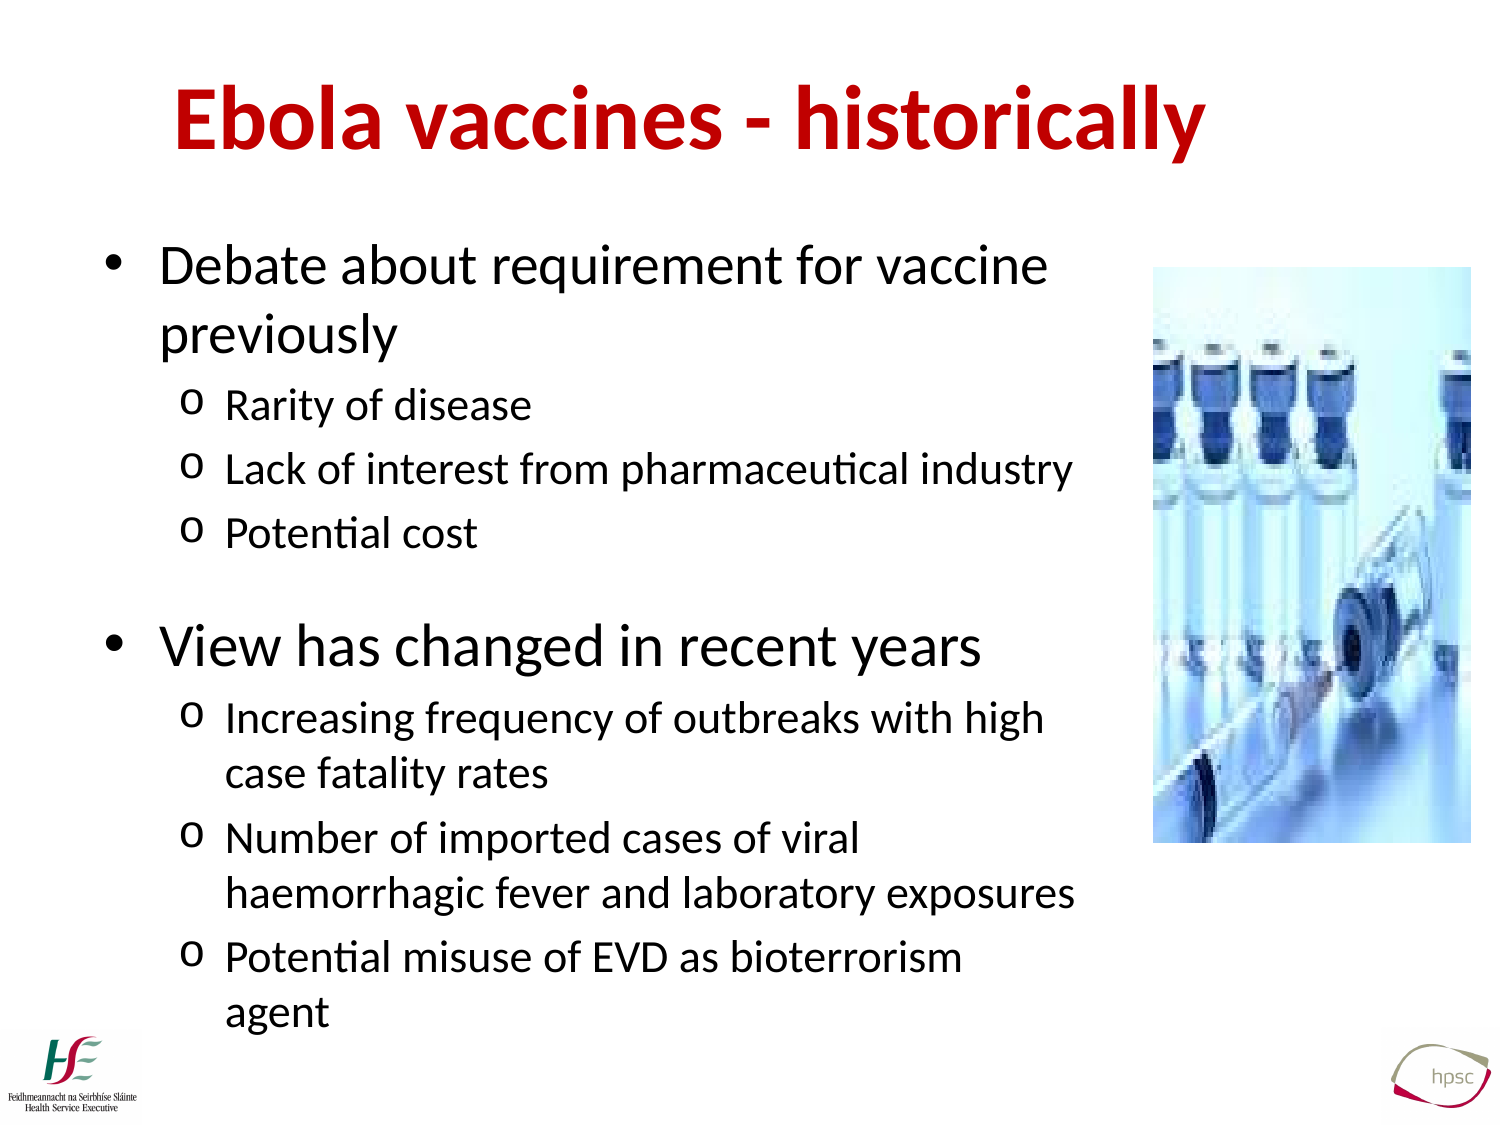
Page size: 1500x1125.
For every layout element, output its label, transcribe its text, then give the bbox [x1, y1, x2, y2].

picture [1153, 266, 1471, 843]
title Ebola vaccines - historically [100, 19, 1282, 207]
picture [0, 1029, 142, 1125]
list Debate about requirement for vaccine previously Rarity of disease Lack of interest from pharmaceutical industry Potential cost View has changed in recent years Increasing frequency of outbreaks with high case fatality rates Number of imported cases of viral haemorrhagic fever and laboratory exposures Potential misuse of EVD as bioterrorism agent [88, 219, 1093, 1047]
picture [1381, 1026, 1500, 1125]
